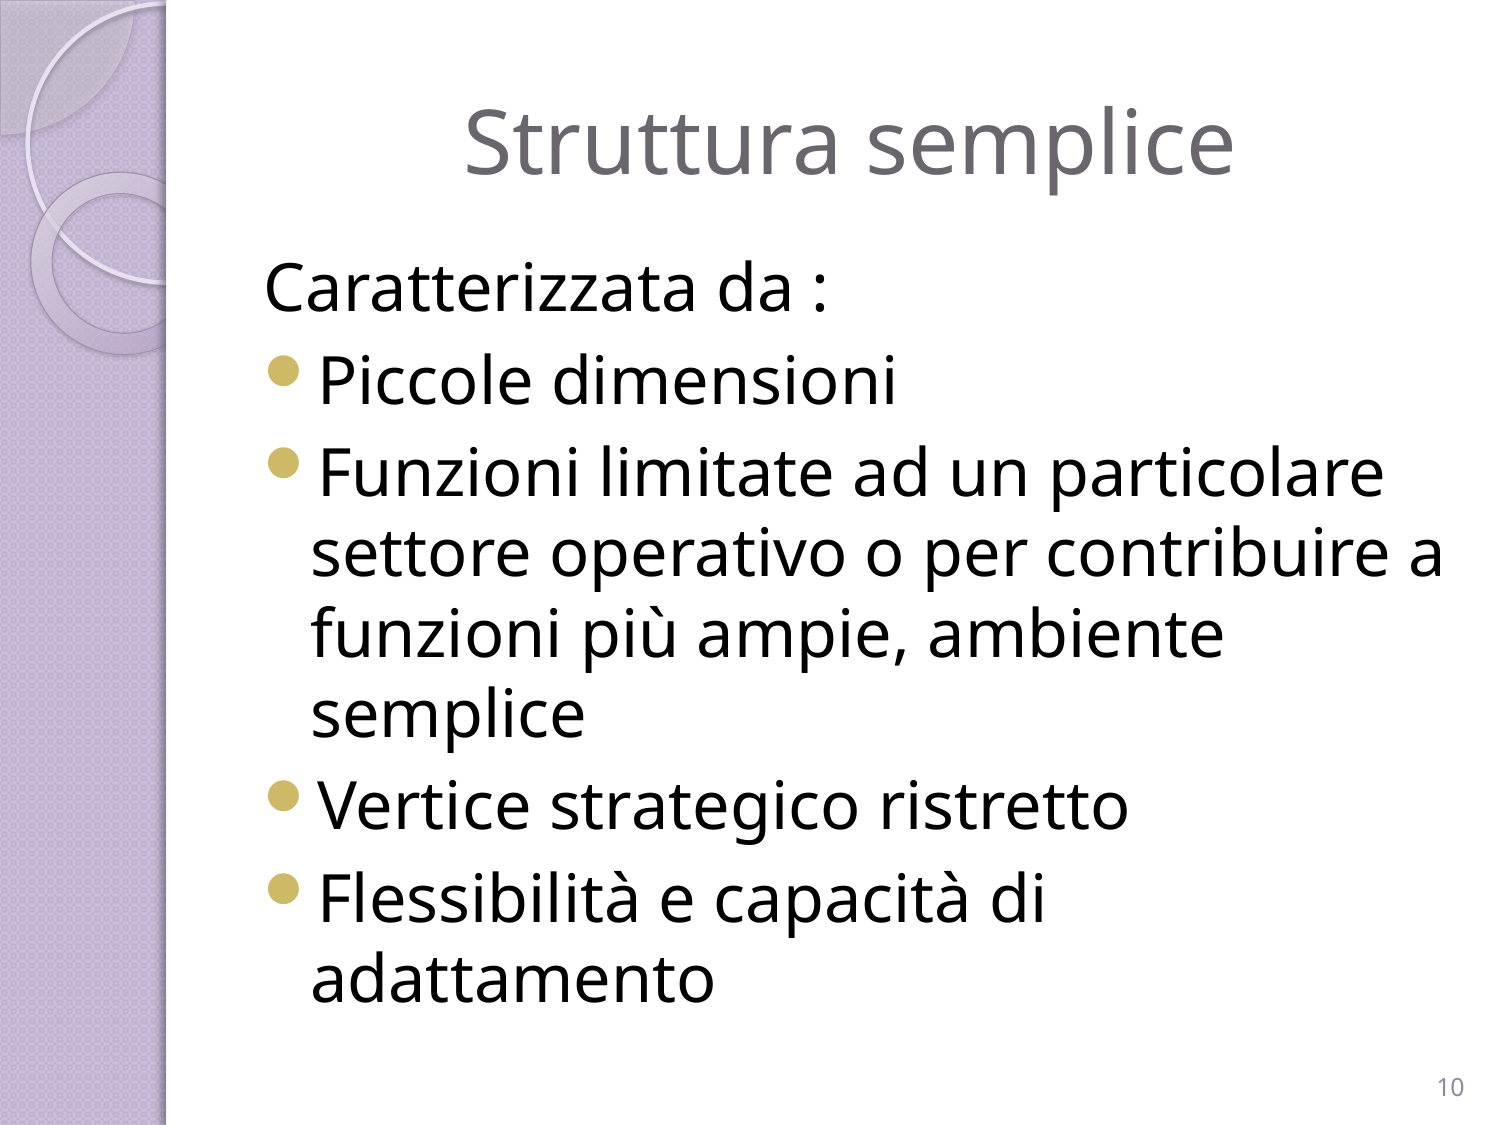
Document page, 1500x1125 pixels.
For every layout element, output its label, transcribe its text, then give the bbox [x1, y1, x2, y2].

title Struttura semplice [235, 45, 1466, 233]
list Caratterizzata da : Piccole dimensioni Funzioni limitate ad un particolare settore operativo o per contribuire a funzioni più ampie, ambiente semplice Vertice strategico ristretto Flessibilità e capacità di adattamento [235, 237, 1466, 1025]
slide_number 10 [1413, 1034, 1488, 1113]
